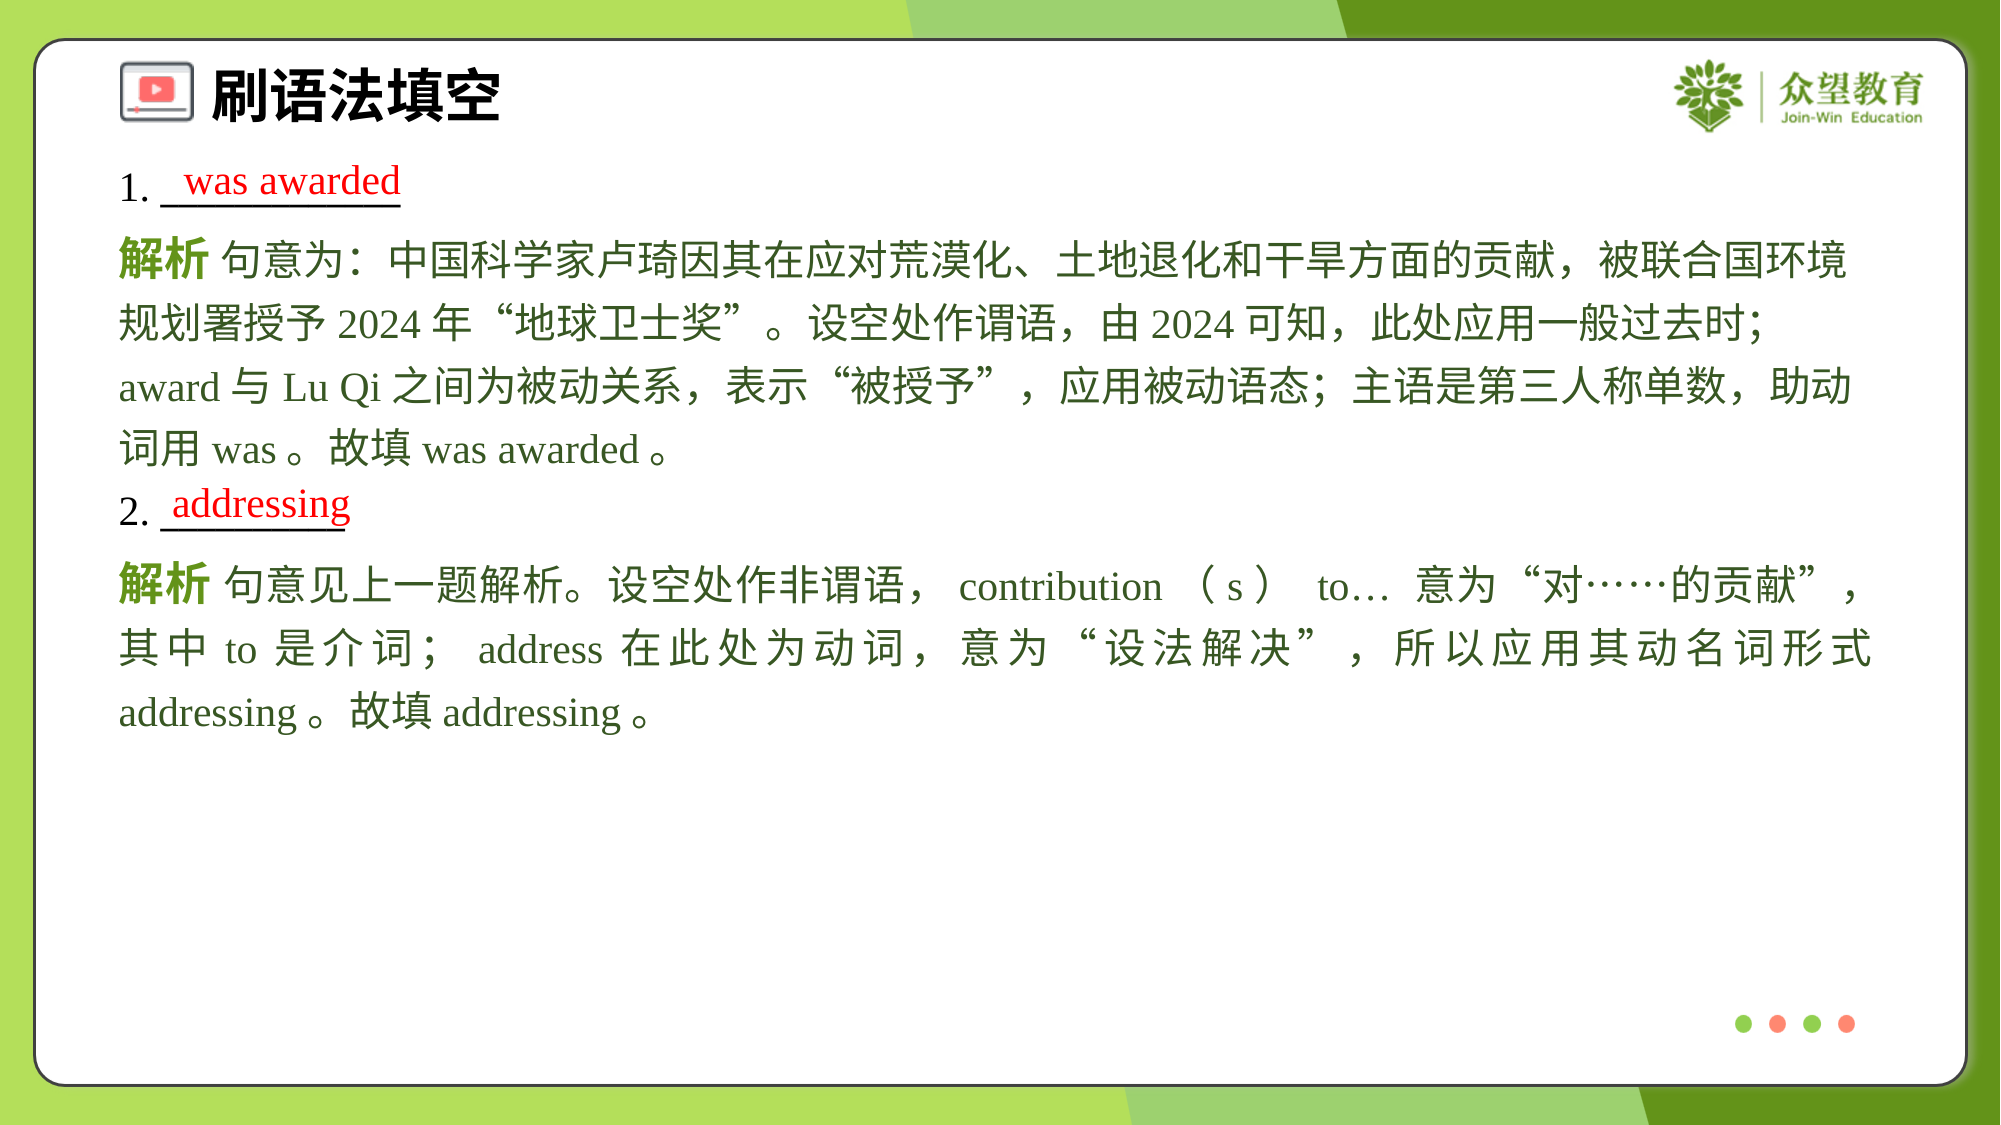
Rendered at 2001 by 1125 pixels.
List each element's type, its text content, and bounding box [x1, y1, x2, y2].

text_box addressing [167, 462, 356, 521]
text_box 1. _____________ [118, 146, 1883, 204]
text_box 2. __________ [118, 471, 1883, 529]
text_box was awarded [174, 140, 411, 198]
text_box 解析 句意为：中国科学家卢琦因其在应对荒漠化、土地退化和干旱方面的贡献，被联合国环境规划署授予2024年“地球卫士奖”。设空处作谓语，由2024可知，此处应用一般过去时；award与Lu Qi之间为被动关系，表示“被授予”，应用被动语态；主语是第三人称单数，助动词用was。故填was awarded。 [118, 215, 1883, 467]
text_box 解析 句意见上一题解析。设空处作非谓语，contribution（s） to… 意为“对……的贡献”，其中to是介词；address在此处为动词，意为“设法解决”，所以应用其动名词形式addressing。故填addressing。 [118, 540, 1883, 918]
picture [0, 0, 2000, 1125]
